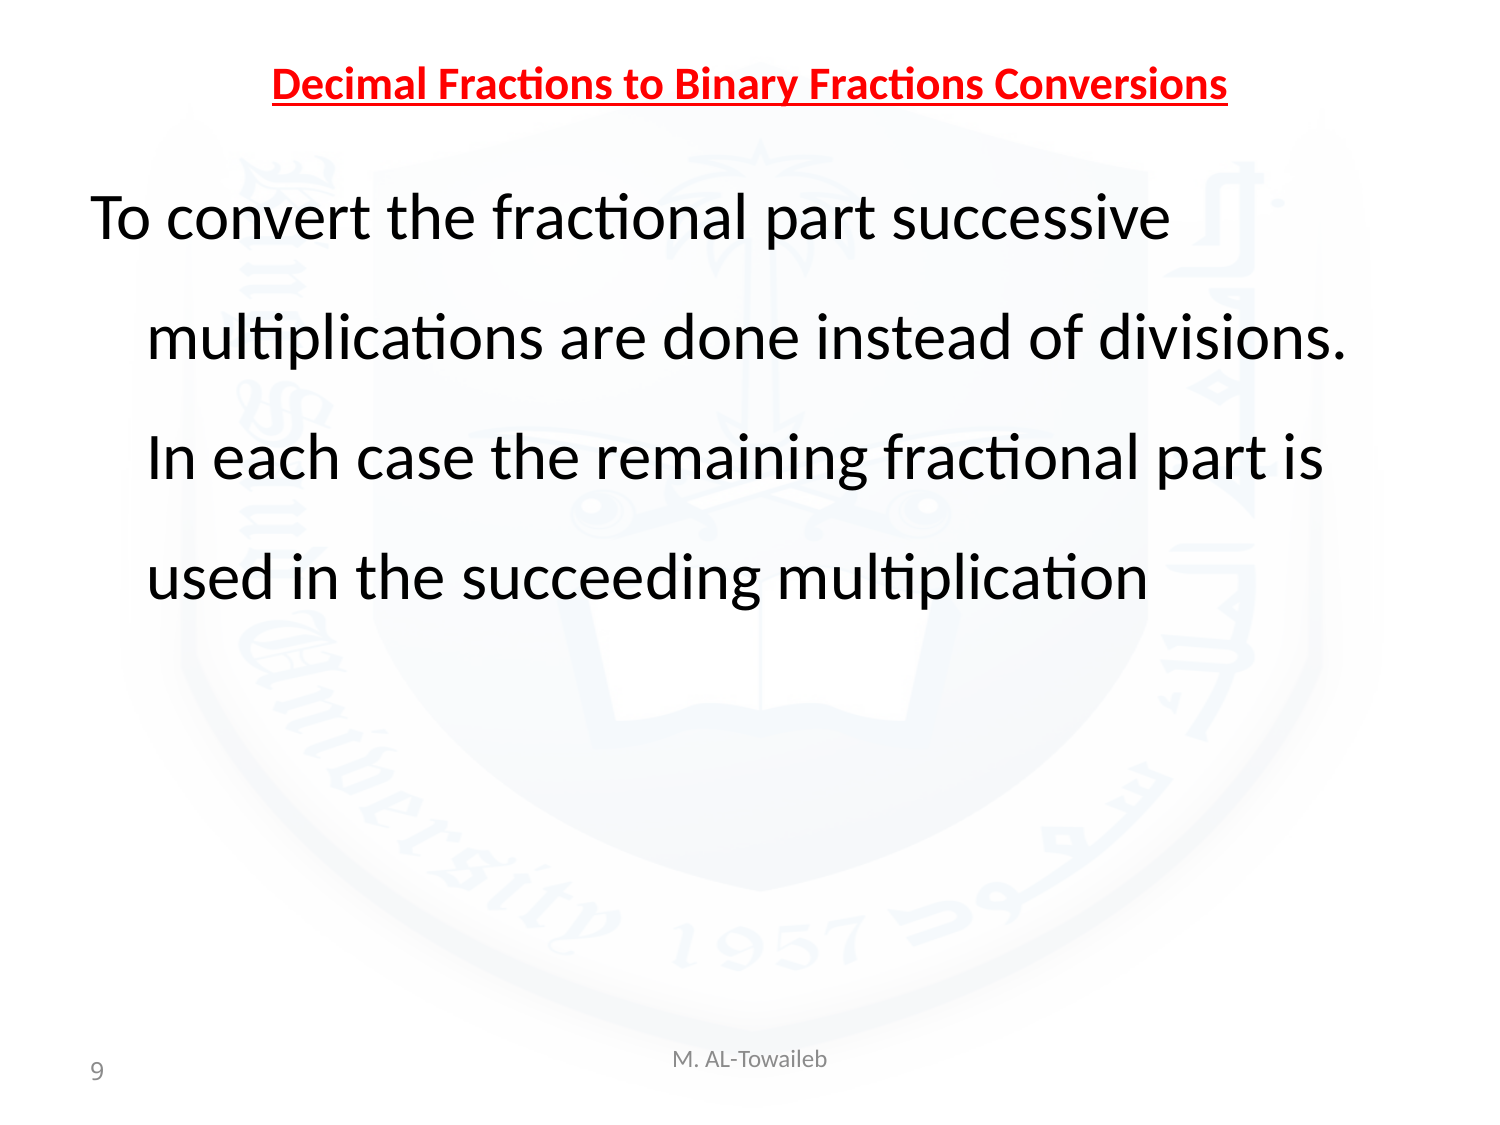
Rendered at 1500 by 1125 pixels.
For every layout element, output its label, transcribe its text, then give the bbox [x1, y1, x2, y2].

footer M. AL-Towaileb [512, 1042, 988, 1103]
title Decimal Fractions to Binary Fractions Conversions [75, 45, 1425, 125]
slide_number 9 [75, 1042, 425, 1103]
list To convert the fractional part successive multiplications are done instead of divisions. In each case the remaining fractional part is used in the succeeding multiplication [75, 125, 1425, 1005]
